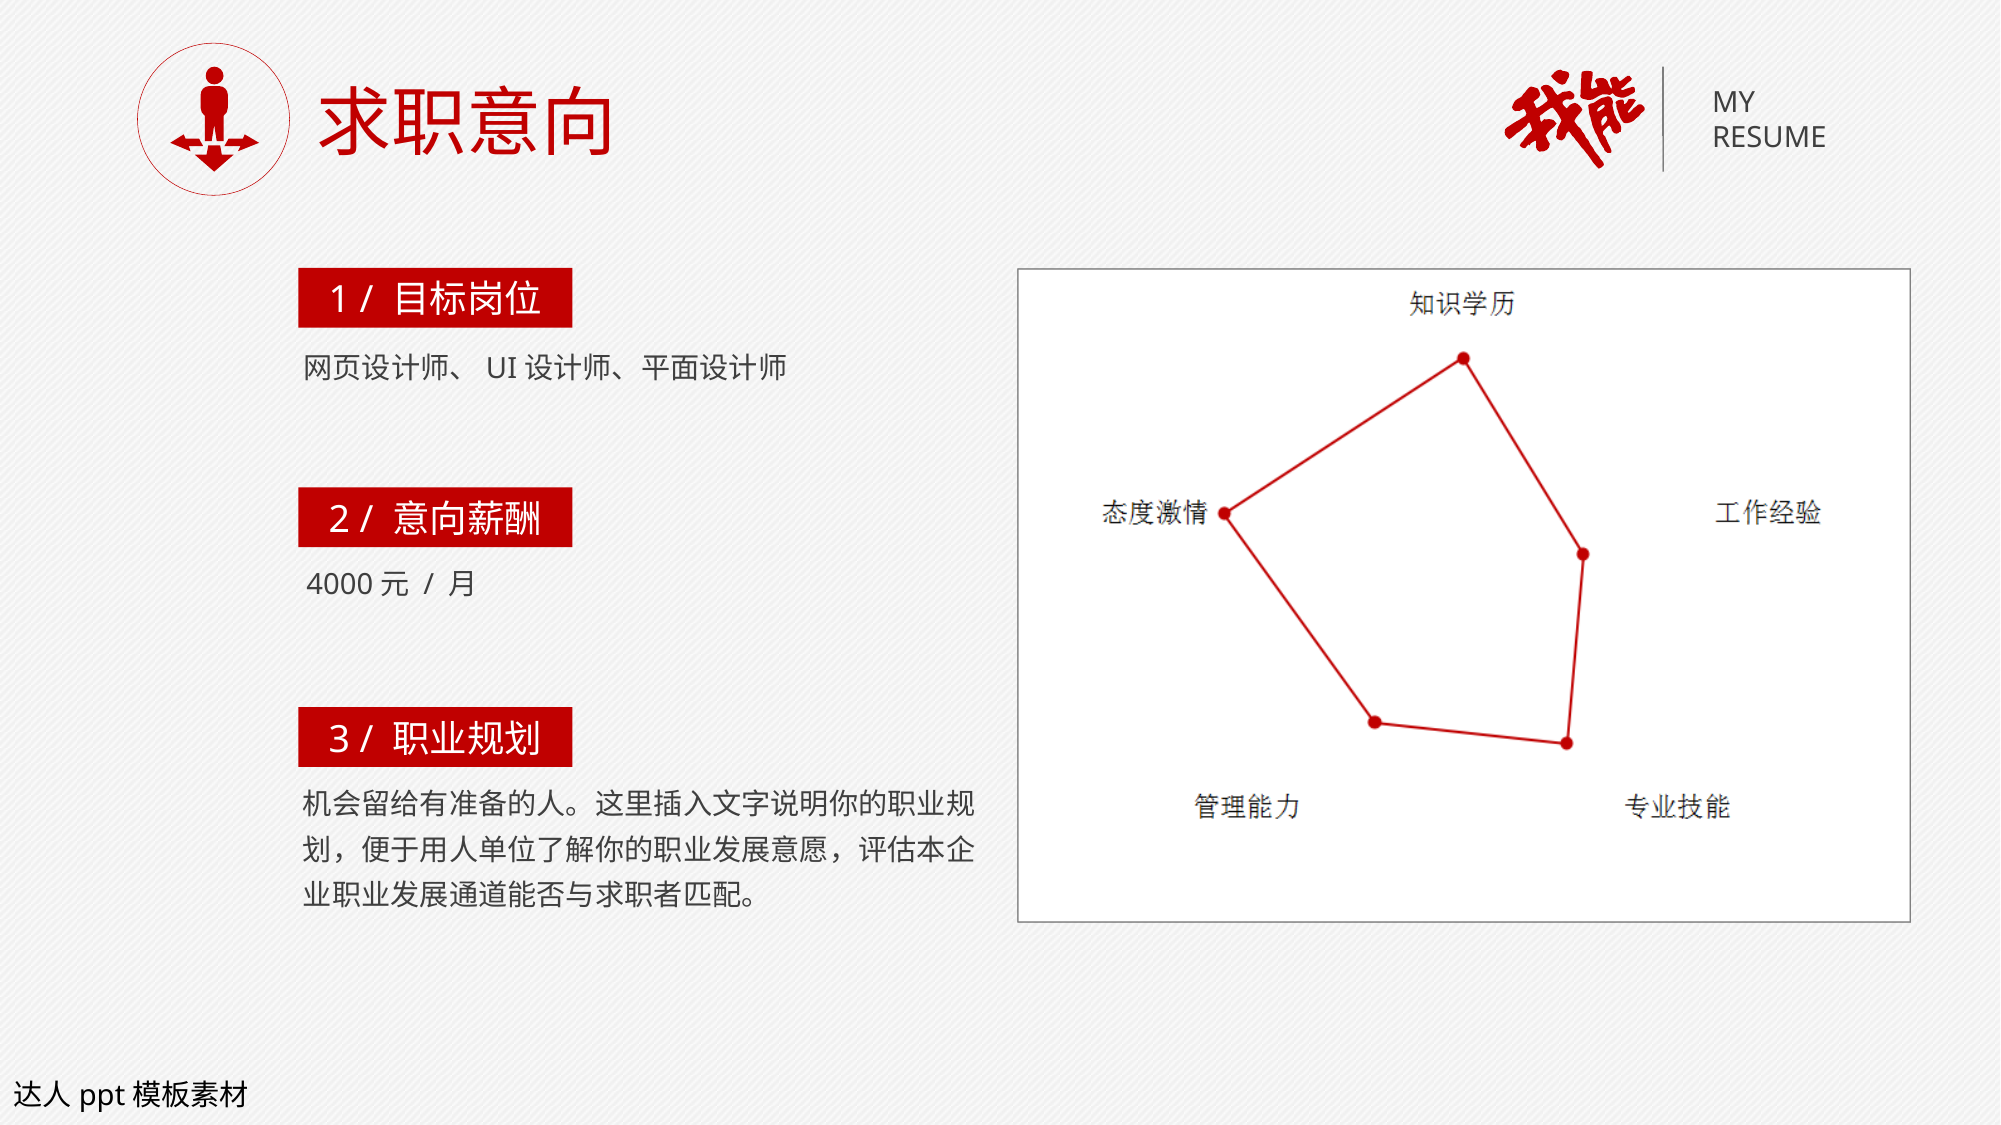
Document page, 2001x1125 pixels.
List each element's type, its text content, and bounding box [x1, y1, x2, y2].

title 求职意向 [301, 66, 1281, 172]
text_box 1 / 目标岗位 [298, 267, 573, 328]
text_box MY RESUME [1697, 76, 1842, 161]
text_box [1588, 96, 1622, 153]
text_box [1551, 69, 1570, 85]
text_box [200, 86, 228, 142]
text_box [224, 134, 260, 152]
text_box [1580, 70, 1635, 100]
text_box 2 / 意向薪酬 [298, 487, 573, 548]
text_box 4000元 / 月 [291, 547, 493, 608]
text_box [205, 66, 224, 85]
text_box [1615, 98, 1645, 124]
text_box 网页设计师、UI设计师、平面设计师 [288, 331, 803, 392]
text_box [194, 145, 234, 172]
text_box [1504, 84, 1604, 169]
text_box 机会留给有准备的人。这里插入文字说明你的职业规划，便于用人单位了解你的职业发展意愿，评估本企业职业发展通道能否与求职者匹配。 [288, 767, 1000, 919]
text_box [137, 43, 290, 196]
text_box 3 / 职业规划 [298, 707, 573, 767]
picture [0, 0, 2001, 1125]
text_box 达人ppt模板素材 [0, 1069, 264, 1119]
text_box [170, 134, 204, 152]
